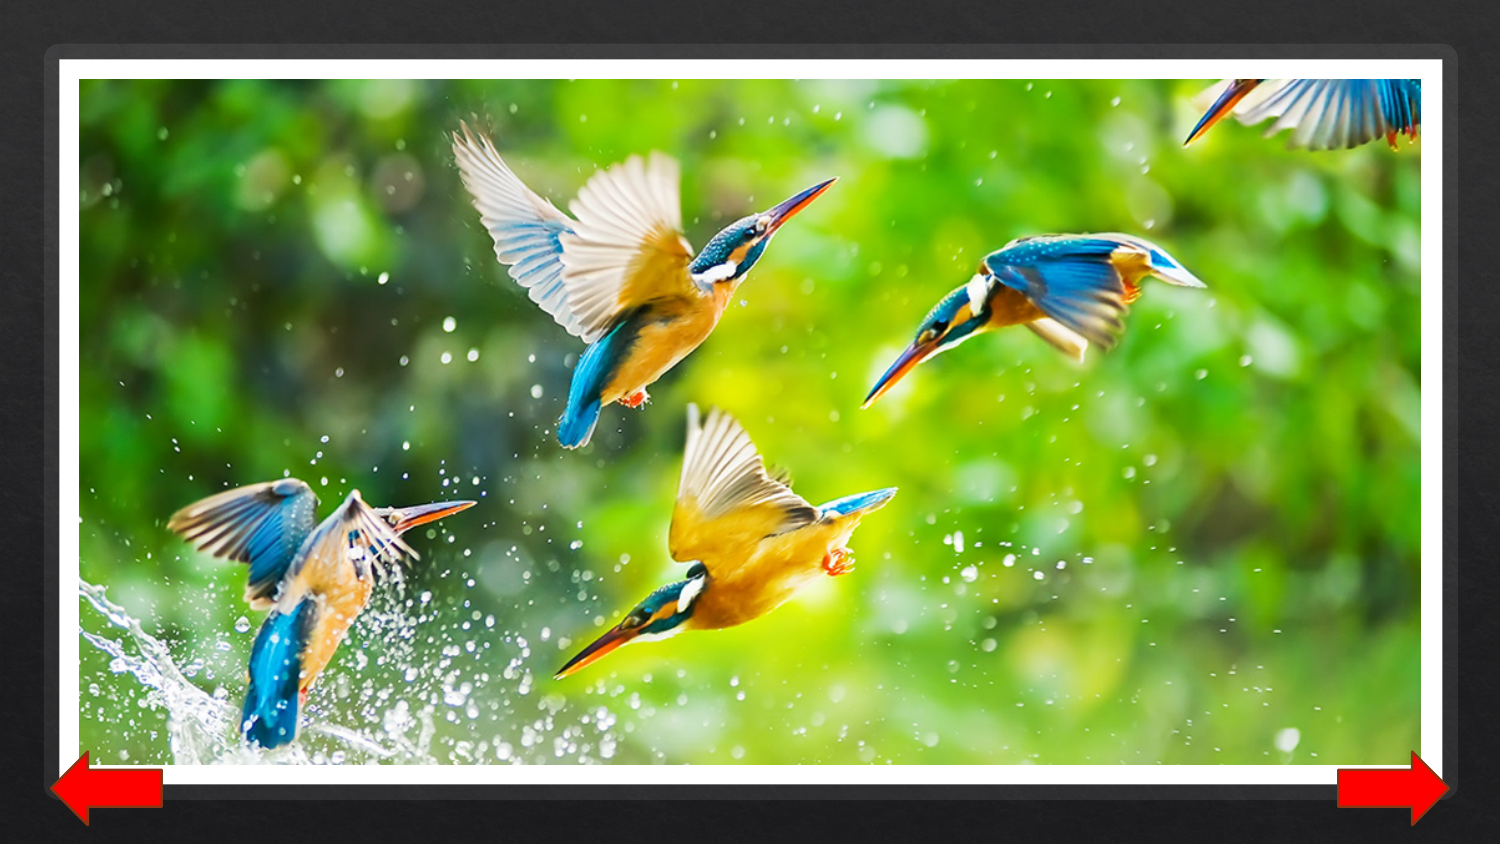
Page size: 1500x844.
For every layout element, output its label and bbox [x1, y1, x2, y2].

text_box [163, 776, 1337, 786]
picture [78, 78, 1422, 765]
text_box [58, 58, 1444, 780]
text_box [50, 765, 163, 827]
picture [1390, 78, 1399, 86]
text_box [1337, 767, 1450, 827]
